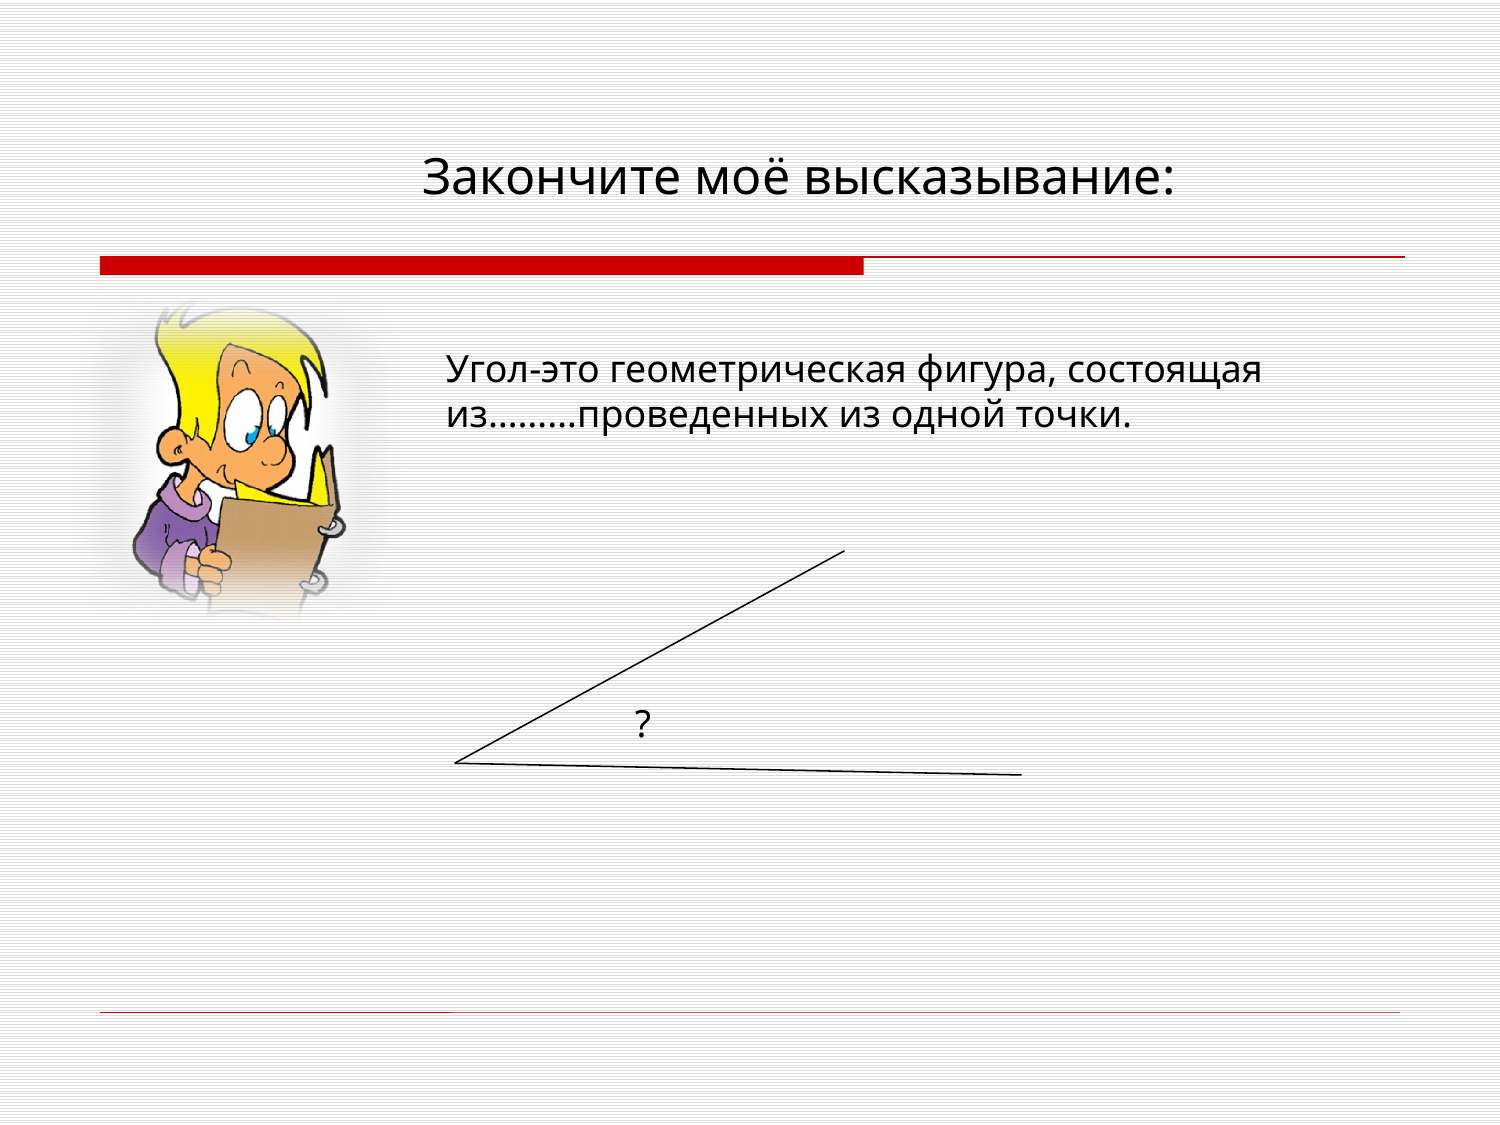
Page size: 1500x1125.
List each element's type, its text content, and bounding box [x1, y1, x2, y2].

picture [69, 290, 408, 629]
text_box Угол-это геометрическая фигура, состоящая из………проведенных из одной точки. [430, 337, 1353, 443]
text_box ? [620, 692, 691, 753]
text_box Закончите моё высказывание: [407, 137, 1353, 212]
